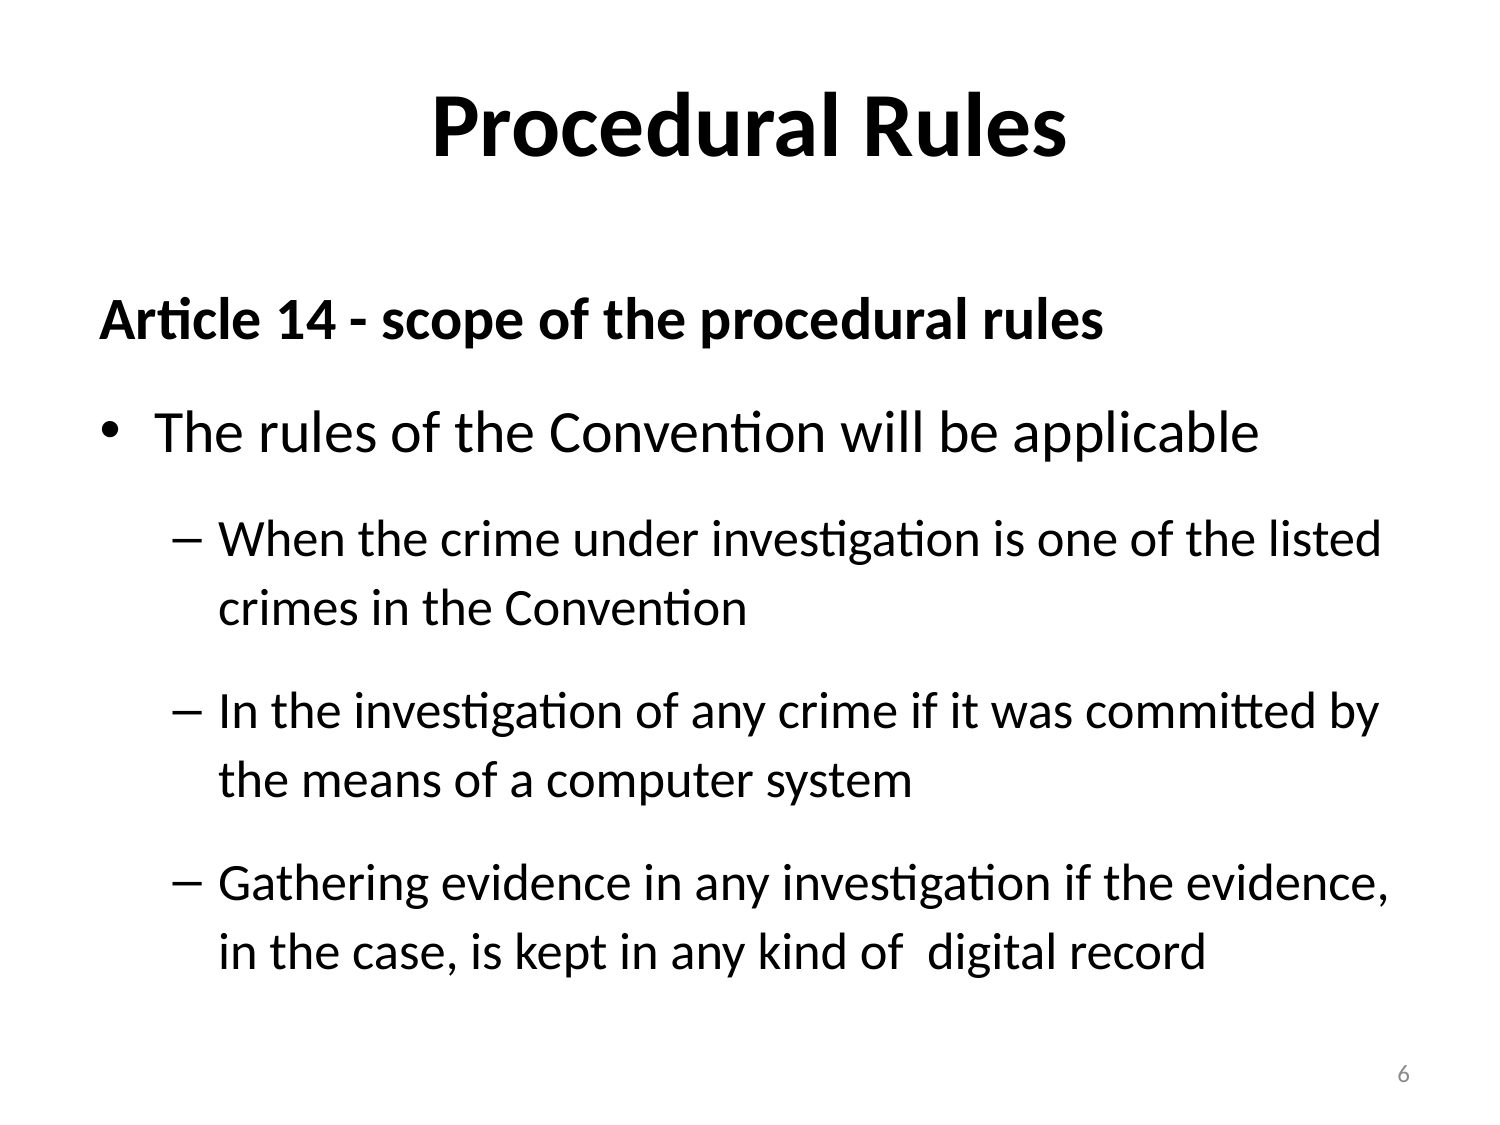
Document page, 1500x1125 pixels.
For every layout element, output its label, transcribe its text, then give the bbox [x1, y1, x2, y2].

title Procedural Rules [74, 44, 1426, 196]
list Article 14 - scope of the procedural rules The rules of the Convention will be applicable When the crime under investigation is one of the listed crimes in the Convention In the investigation of any crime if it was committed by the means of a computer system Gathering evidence in any investigation if the evidence, in the case, is kept in any kind of digital record [84, 264, 1435, 1043]
slide_number 6 [1074, 1042, 1425, 1103]
